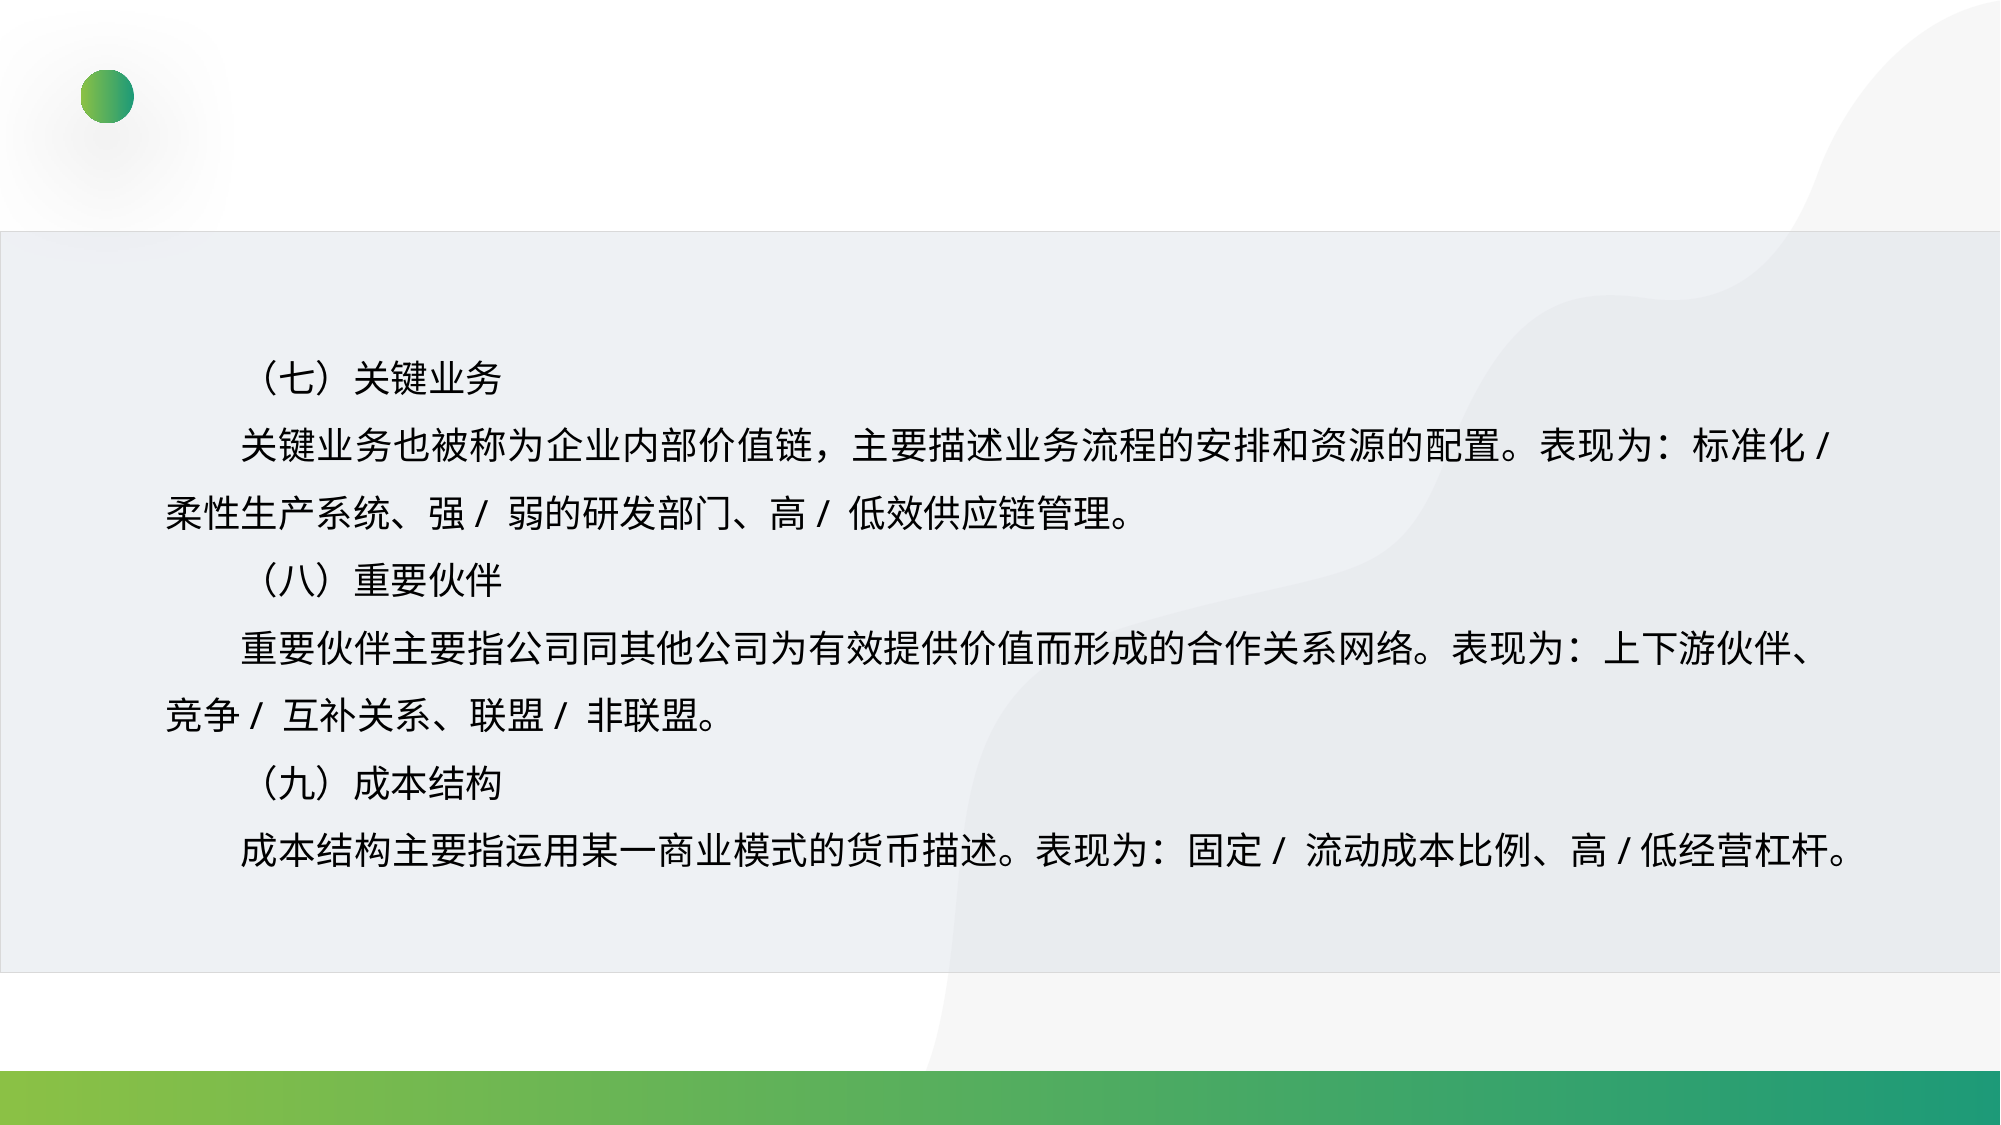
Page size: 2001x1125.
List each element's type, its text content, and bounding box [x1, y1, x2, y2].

text_box [0, 231, 2000, 973]
text_box （七）关键业务 关键业务也被称为企业内部价值链，主要描述业务流程的安排和资源的配置。表现为：标准化/ 柔性生产系统、强/ 弱的研发部门、高/ 低效供应链管理。 （八）重要伙伴 重要伙伴主要指公司同其他公司为有效提供价值而形成的合作关系网络。表现为：上下游伙伴、竞争/ 互补关系、联盟/ 非联盟。 （九）成本结构 成本结构主要指运用某一商业模式的货币描述。表现为：固定/ 流动成本比例、高/低经营杠杆。 [150, 324, 1845, 880]
